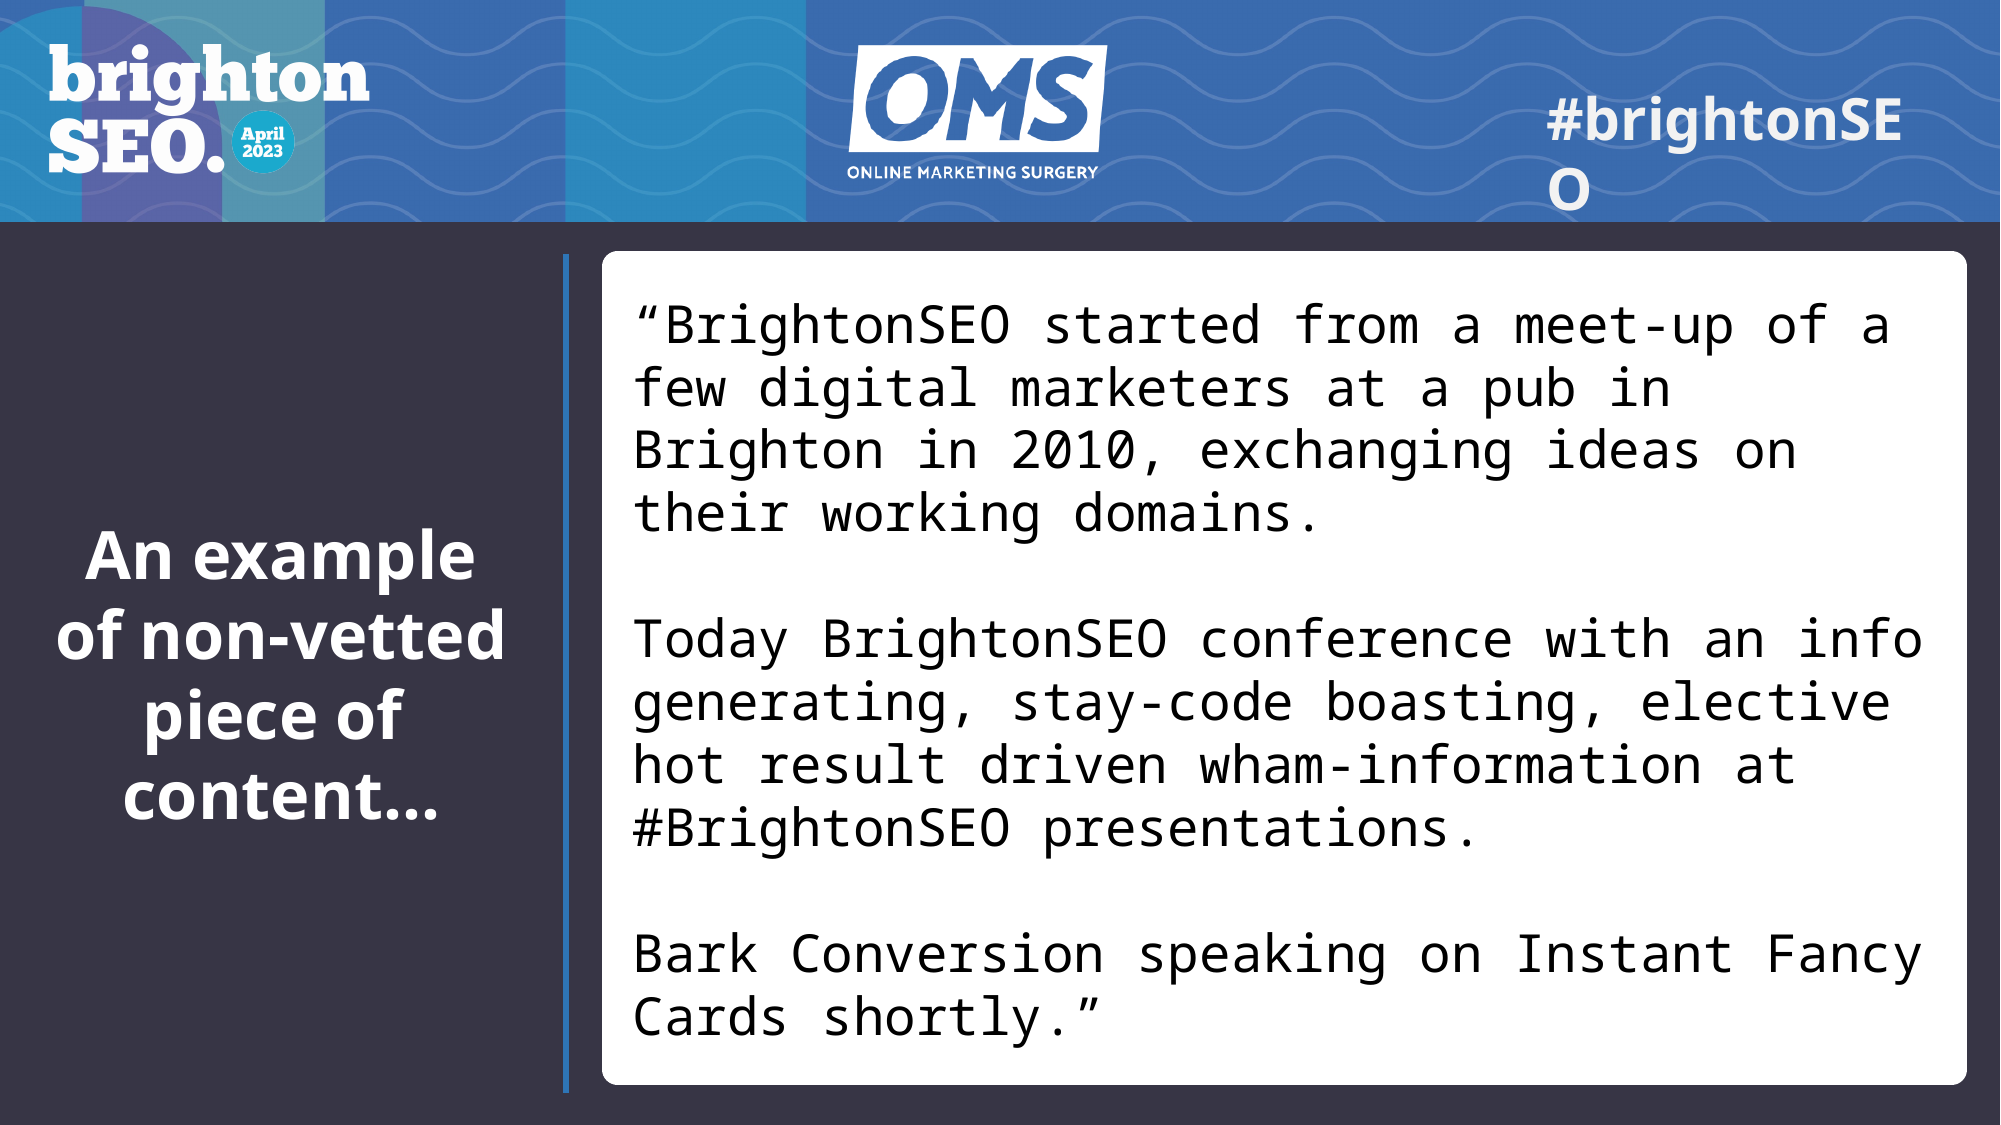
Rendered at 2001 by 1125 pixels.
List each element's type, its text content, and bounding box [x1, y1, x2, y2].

text_box An example of non-vetted piece of content… [32, 253, 531, 1093]
text_box #brightonSEO [1531, 222, 1952, 230]
picture [0, 0, 2000, 222]
text_box “BrightonSEO started from a meet-up of a few digital marketers at a pub in Brighton in 2010, exchanging ideas on their working domains. Today BrightonSEO conference with an info generating, stay-code boasting, elective hot result driven wham-information at #BrightonSEO presentations. Bark Conversion speaking on Instant Fancy Cards shortly.” [617, 266, 1952, 1070]
